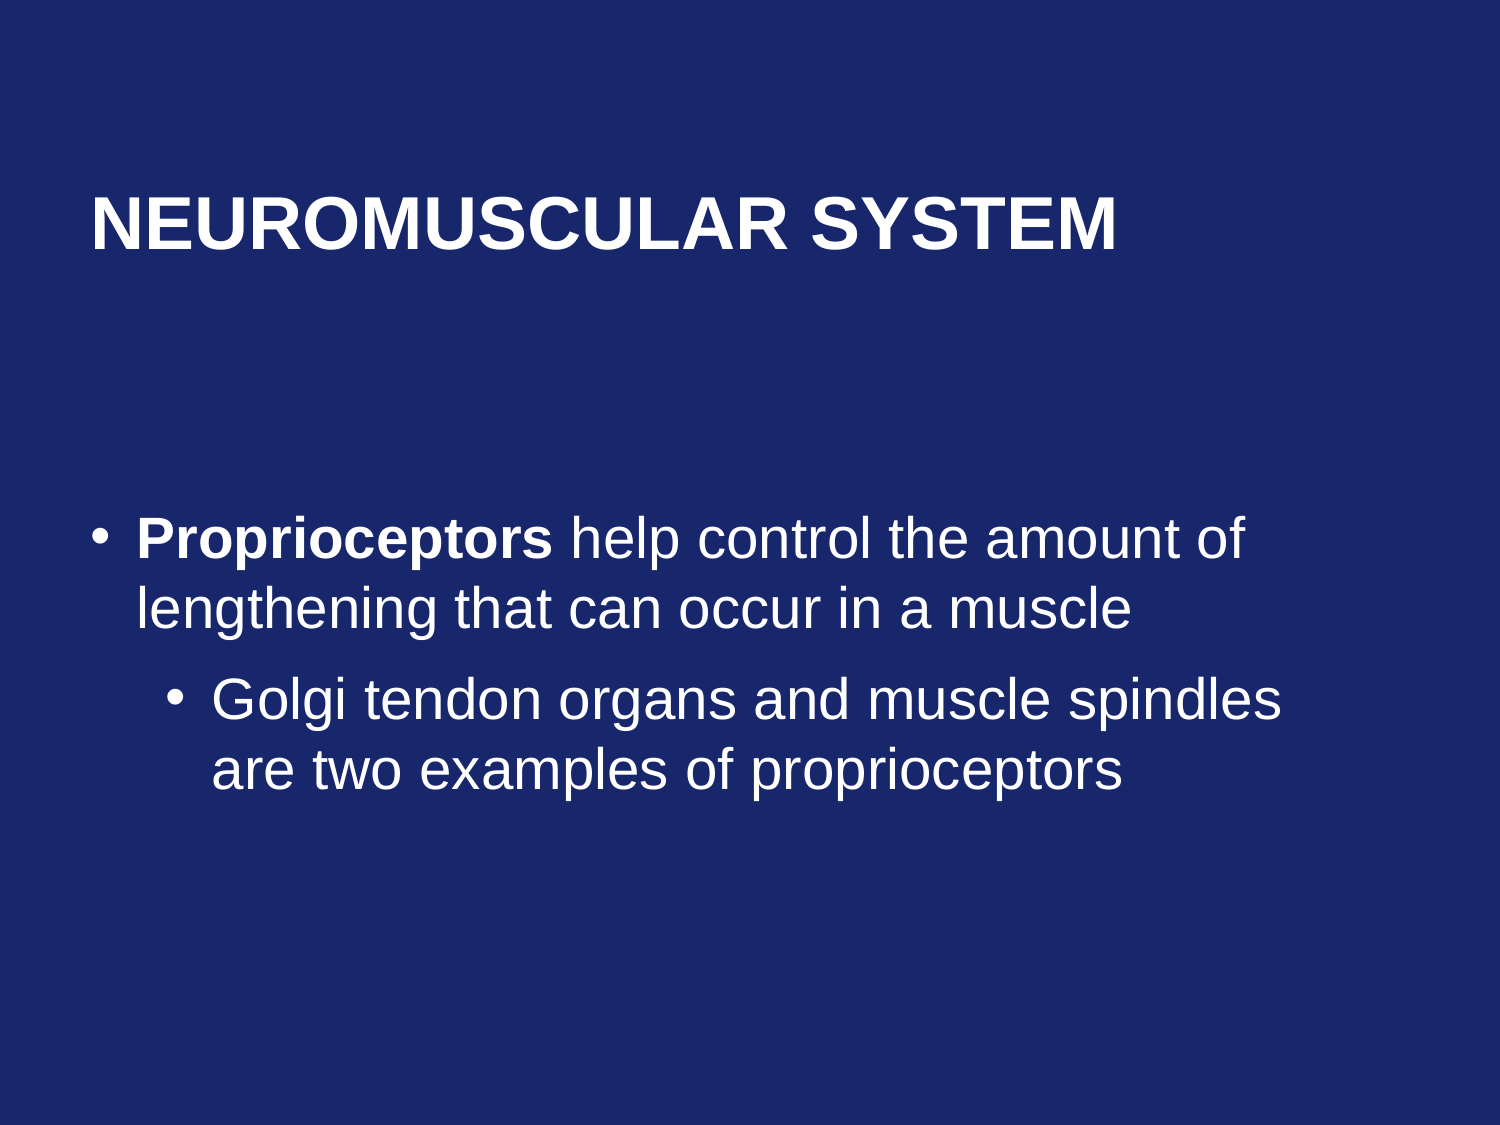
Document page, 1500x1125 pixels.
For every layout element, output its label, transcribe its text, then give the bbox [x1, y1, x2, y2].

title Neuromuscular system [75, 99, 1350, 339]
list Proprioceptors help control the amount of lengthening that can occur in a muscle Golgi tendon organs and muscle spindles are two examples of proprioceptors [75, 351, 1350, 950]
